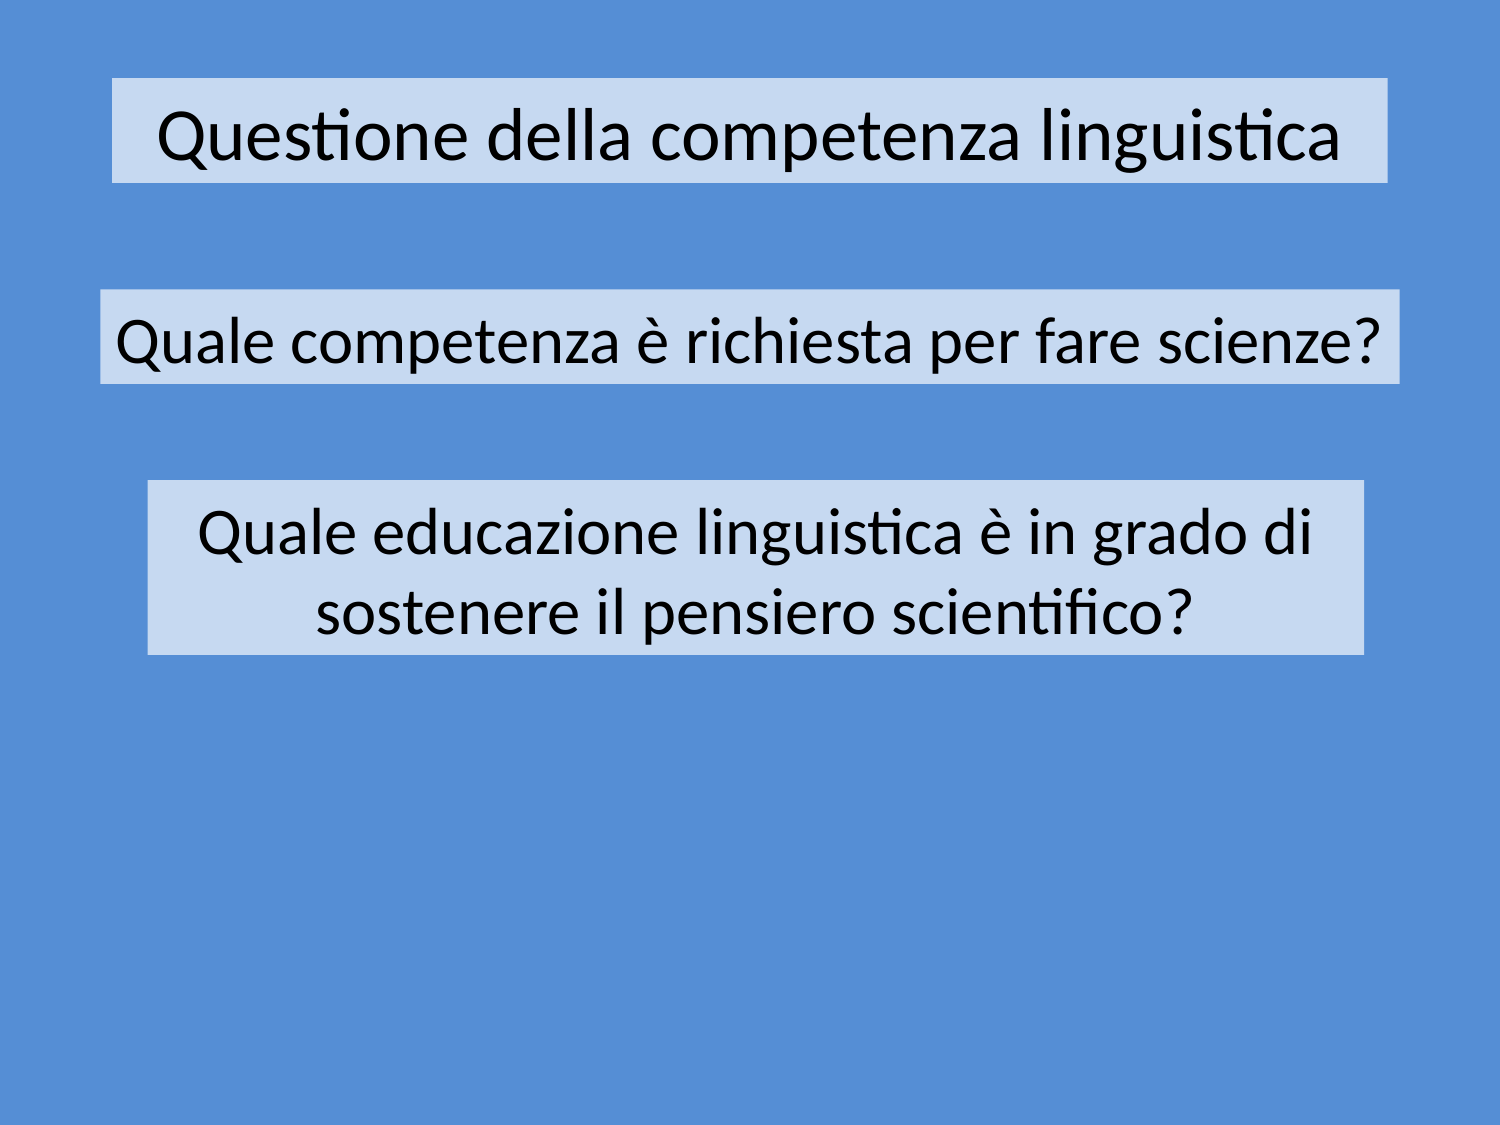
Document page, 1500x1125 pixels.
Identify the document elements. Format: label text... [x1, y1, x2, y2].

text_box Quale competenza è richiesta per fare scienze? [100, 289, 1400, 384]
text_box Questione della competenza linguistica [112, 78, 1388, 183]
text_box Quale educazione linguistica è in grado di sostenere il pensiero scientifico? [147, 480, 1365, 655]
